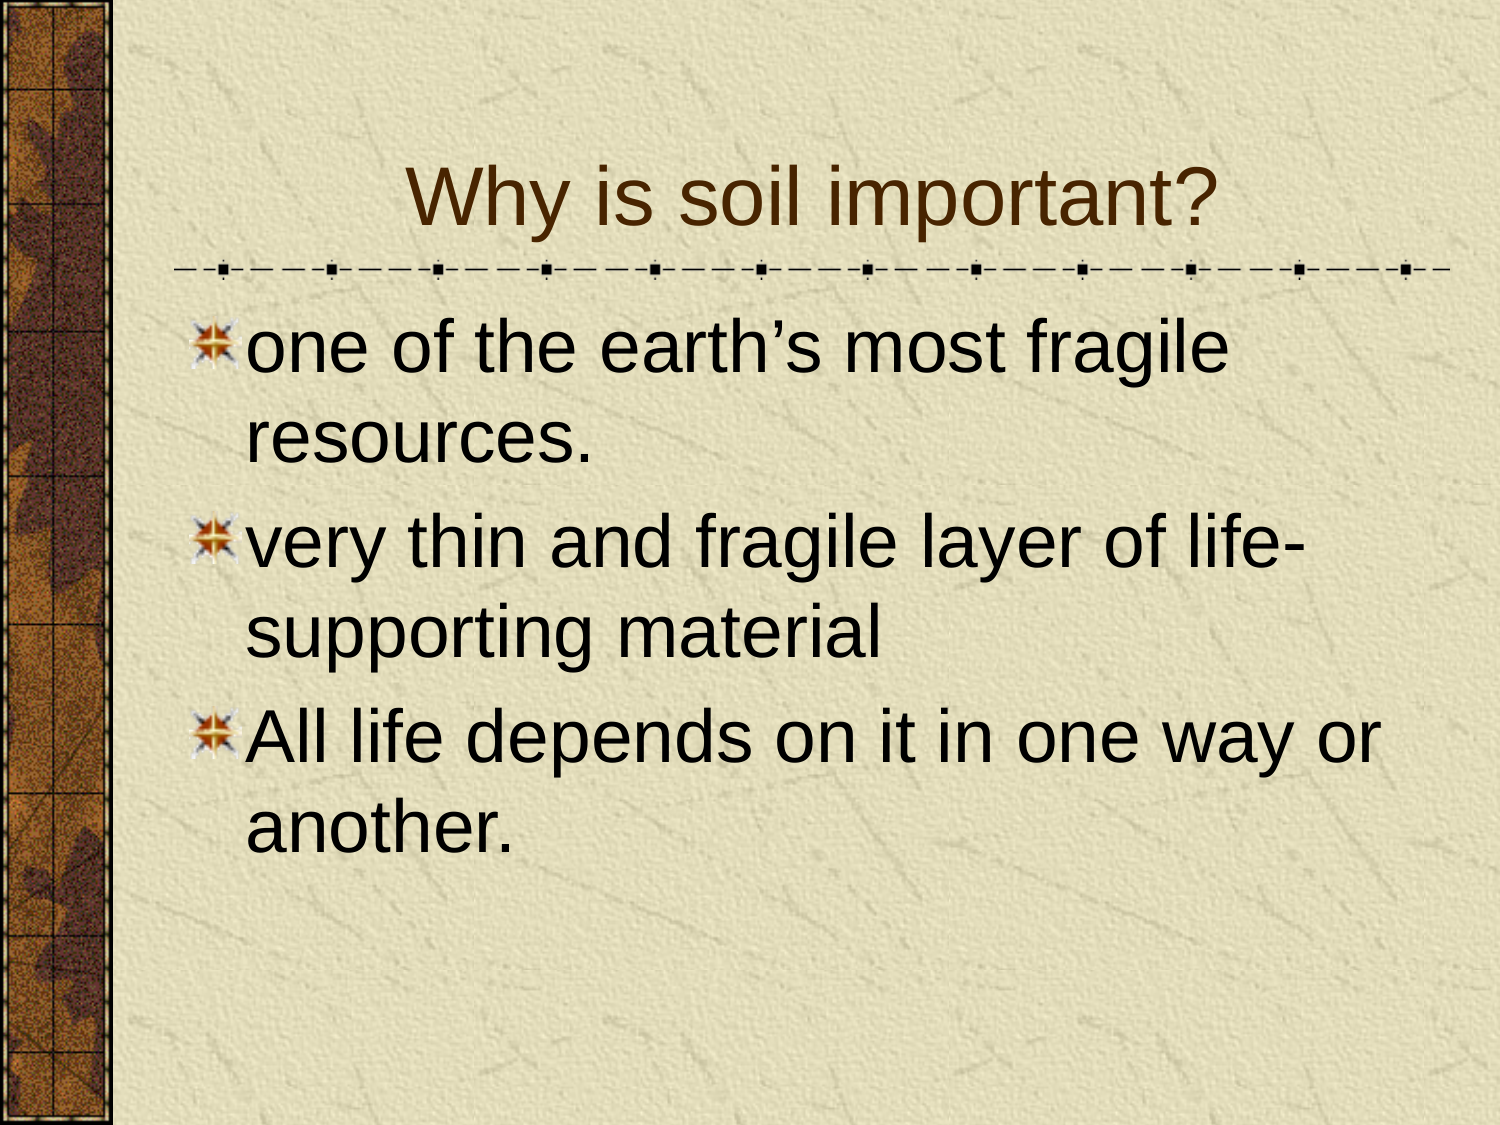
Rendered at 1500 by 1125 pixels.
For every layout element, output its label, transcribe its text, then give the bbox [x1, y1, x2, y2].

title Why is soil important? [174, 62, 1451, 251]
list one of the earth’s most fragile resources. very thin and fragile layer of life-supporting material All life depends on it in one way or another. [173, 289, 1449, 965]
picture [0, 0, 1500, 1125]
